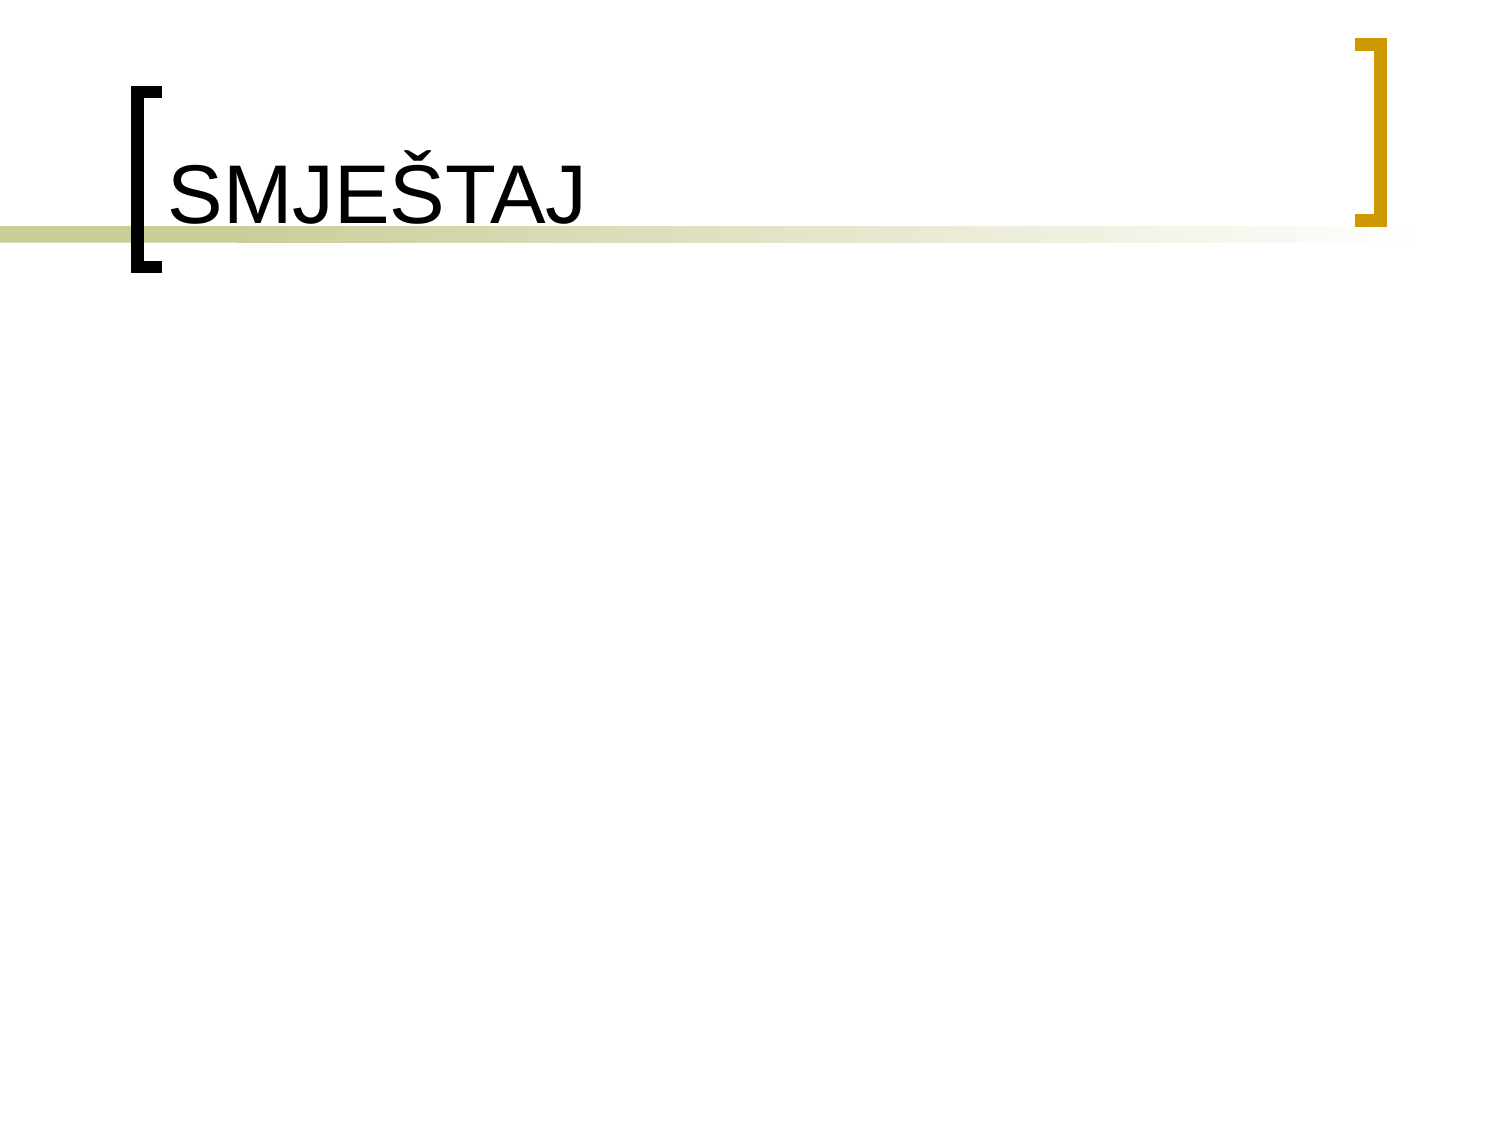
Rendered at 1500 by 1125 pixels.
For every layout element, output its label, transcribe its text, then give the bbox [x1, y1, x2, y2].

title SMJEŠTAJ [152, 15, 1328, 248]
